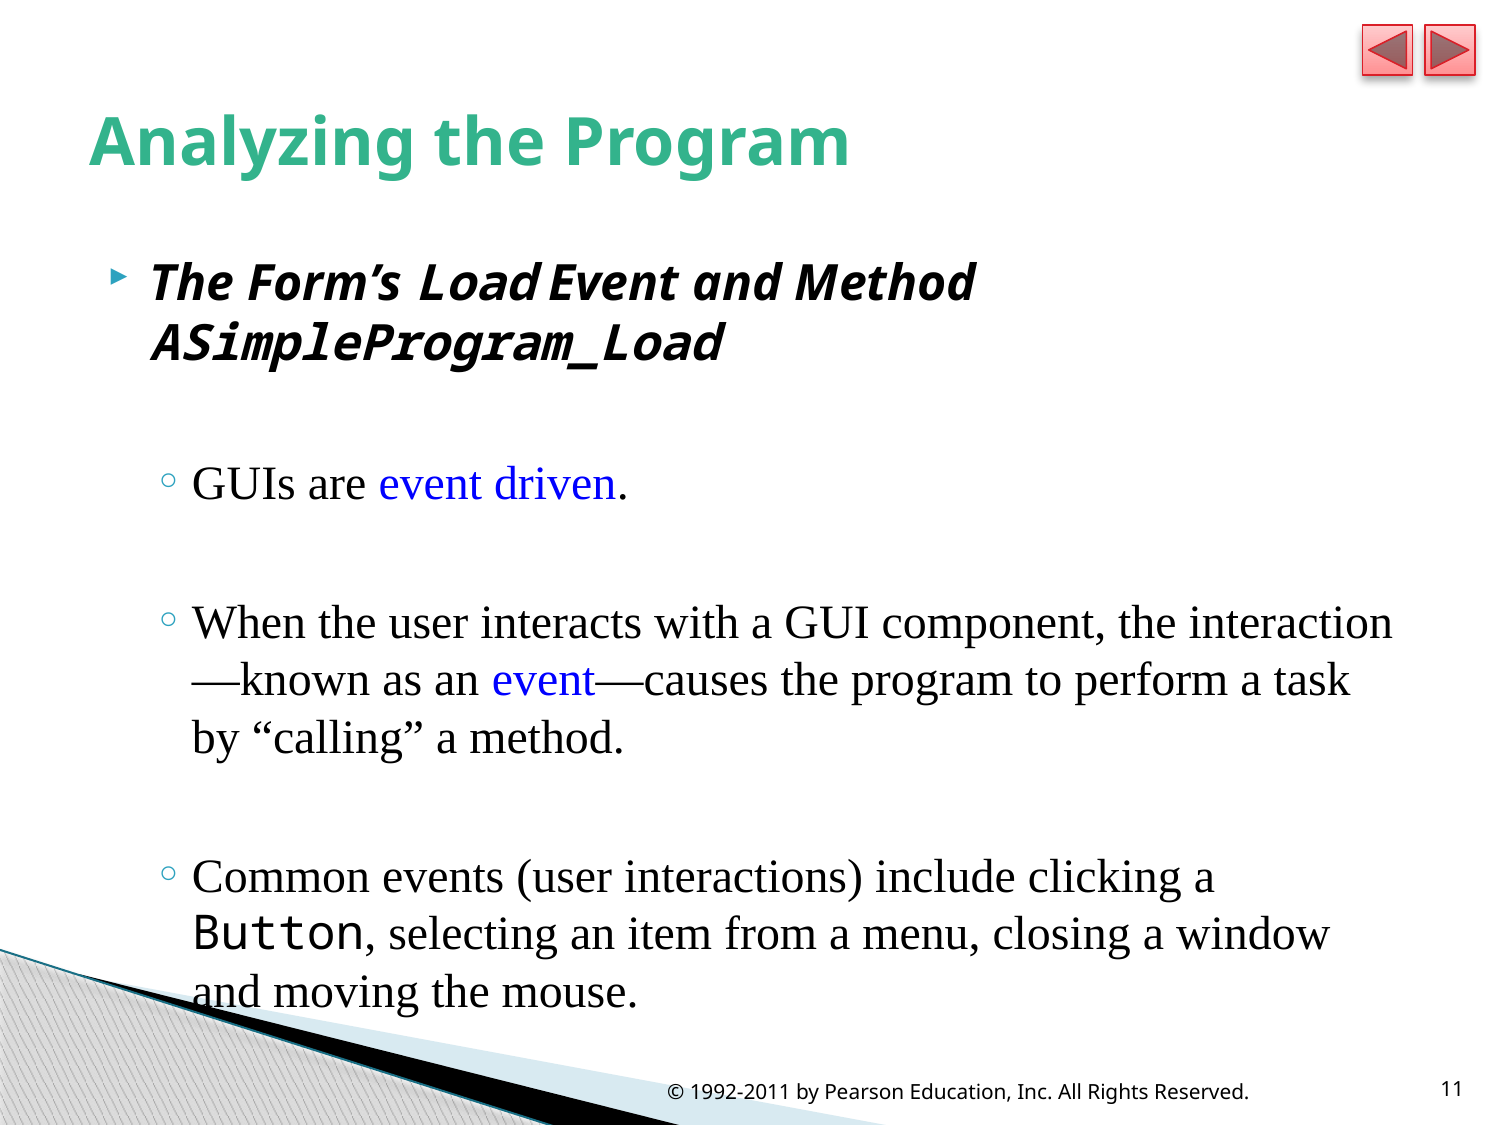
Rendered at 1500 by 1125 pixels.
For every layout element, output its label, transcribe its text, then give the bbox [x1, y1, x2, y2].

footer © 1992-2011 by Pearson Education, Inc. All Rights Reserved. [612, 1051, 1305, 1112]
slide_number 11 [1418, 1051, 1479, 1112]
title Analyzing the Program [75, 45, 1425, 233]
list The Form’s Load Event and Method ASimpleProgram_Load GUIs are event driven. When the user interacts with a GUI component, the interaction—known as an event—causes the program to perform a task by “calling” a method. Common events (user interactions) include clicking a Button, selecting an item from a menu, closing a window and moving the mouse. [74, 242, 1426, 1013]
